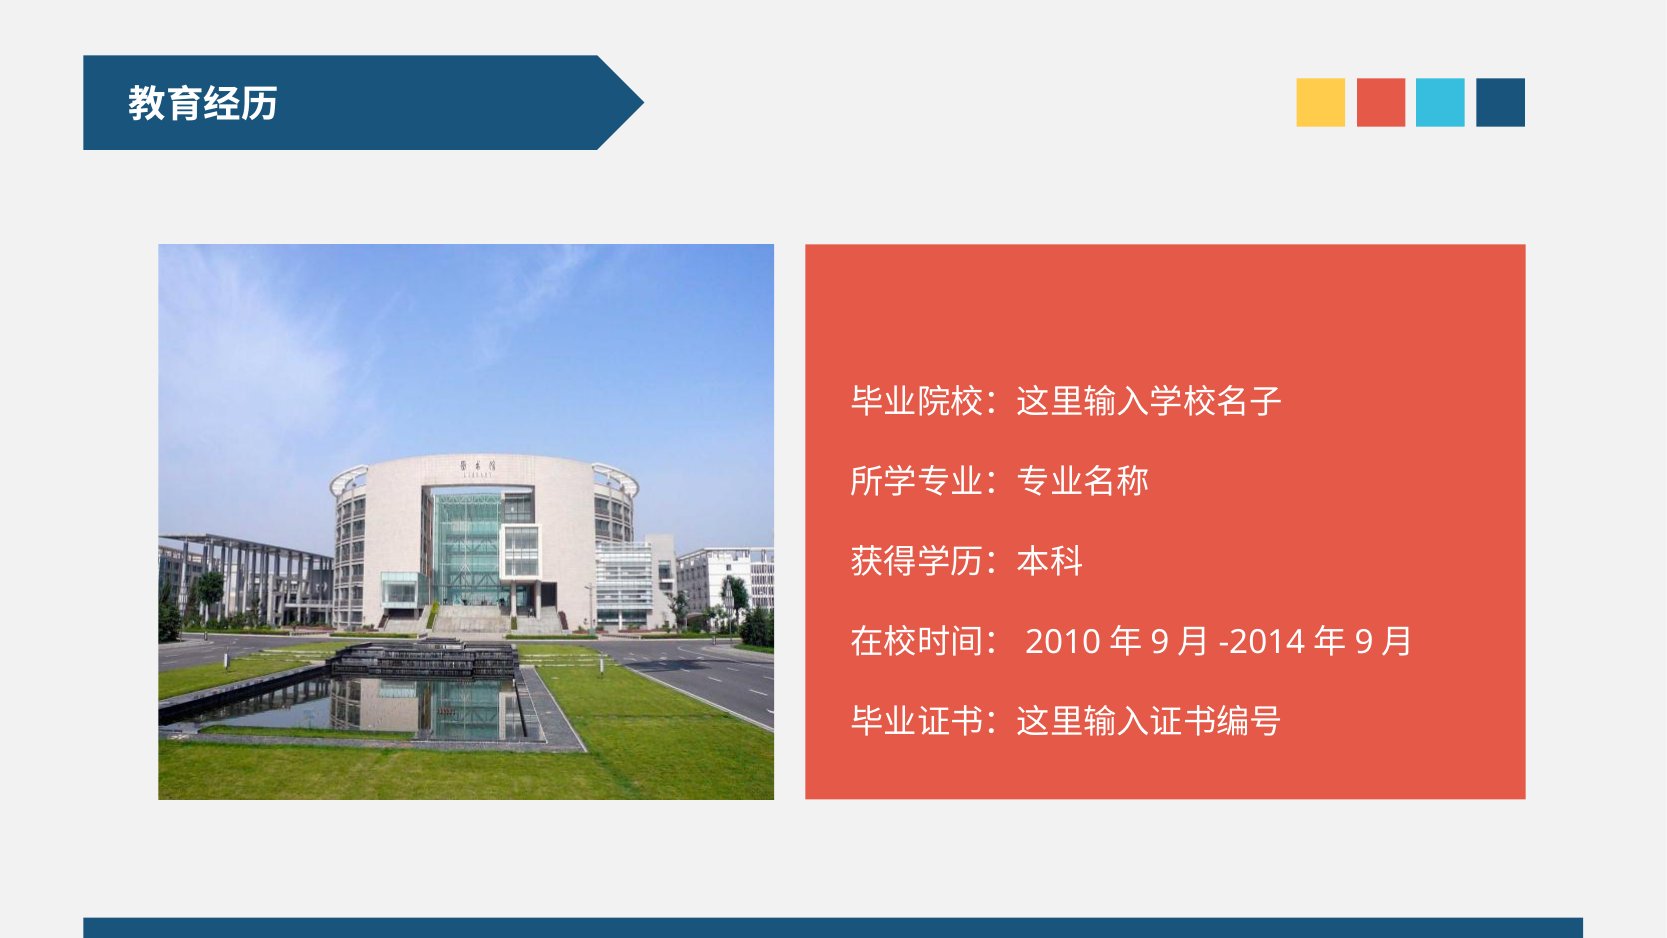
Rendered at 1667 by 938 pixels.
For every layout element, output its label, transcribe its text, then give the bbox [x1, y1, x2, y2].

text_box [1474, 76, 1527, 129]
text_box 毕业院校：这里输入学校名子 所学专业：专业名称 获得学历：本科 在校时间：2010年9月-2014年9月 毕业证书：这里输入证书编号 [836, 333, 1495, 748]
text_box [81, 53, 647, 152]
text_box [803, 242, 1528, 802]
text_box [81, 915, 1585, 938]
text_box [1414, 76, 1467, 129]
text_box [1355, 76, 1408, 129]
text_box [156, 242, 776, 802]
text_box 教育经历 [113, 72, 294, 132]
text_box [1295, 76, 1347, 129]
